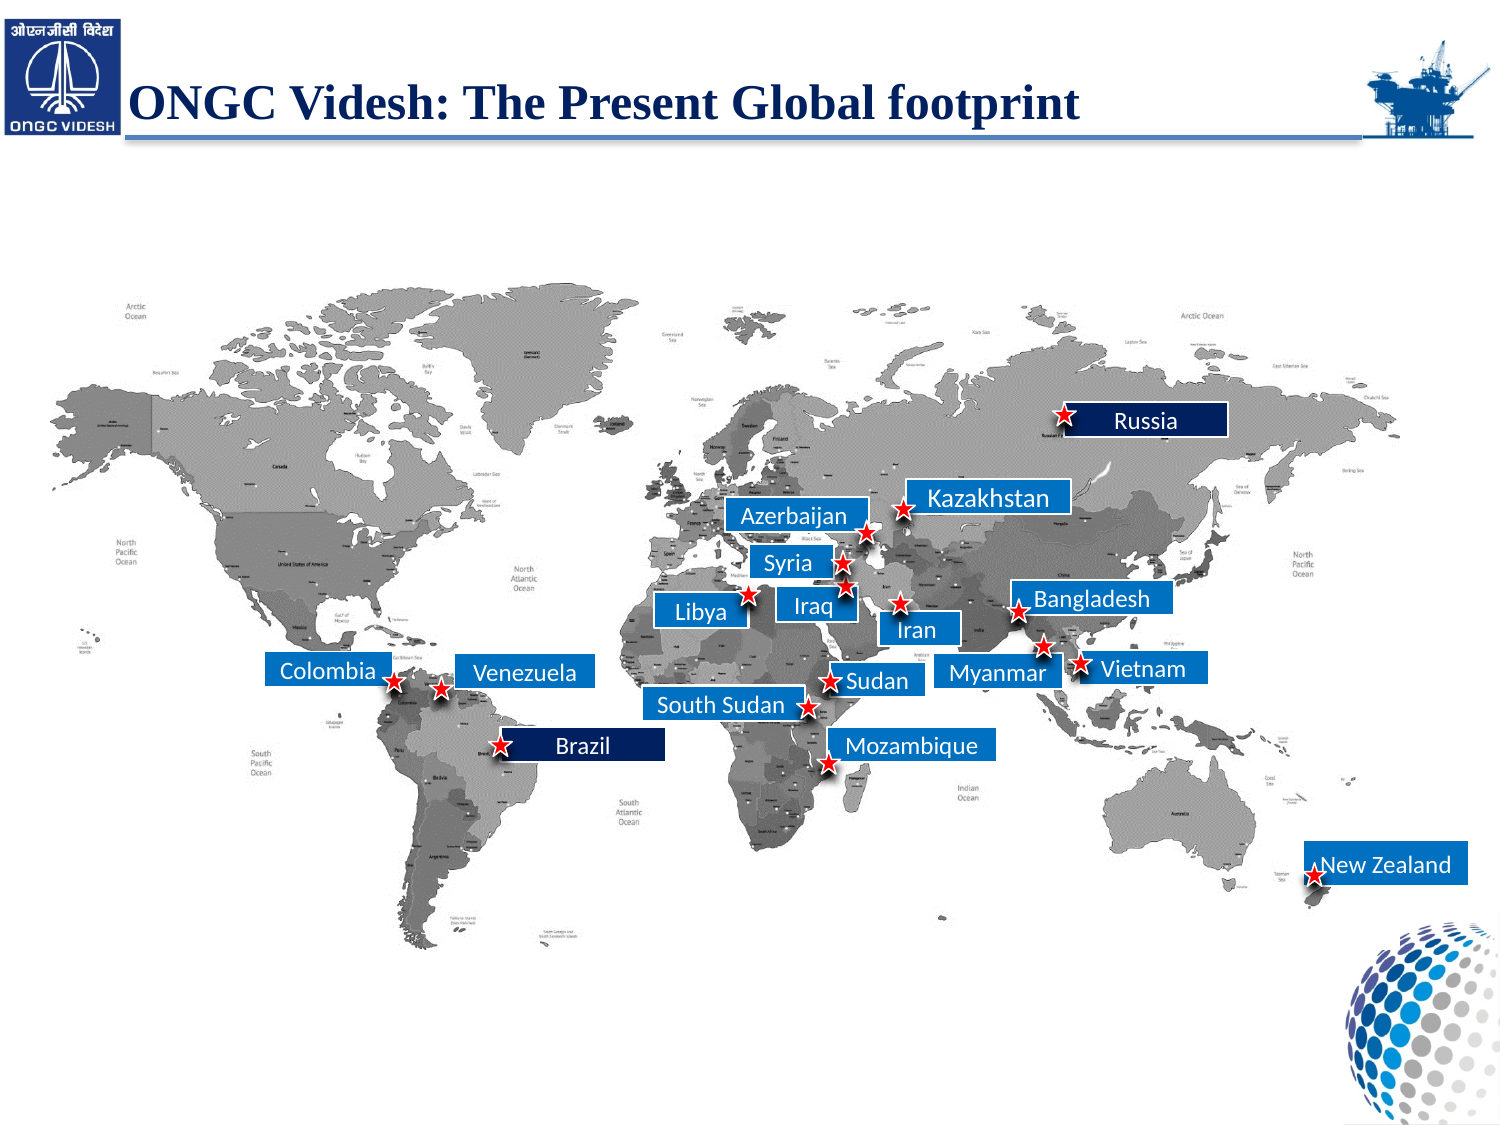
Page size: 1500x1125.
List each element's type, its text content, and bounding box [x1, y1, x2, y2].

picture [1362, 32, 1494, 145]
picture [1343, 912, 1500, 1125]
title ONGC Videsh: The Present Global footprint [112, 12, 1313, 137]
picture [0, 12, 125, 143]
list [49, 283, 1401, 951]
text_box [264, 401, 1470, 887]
